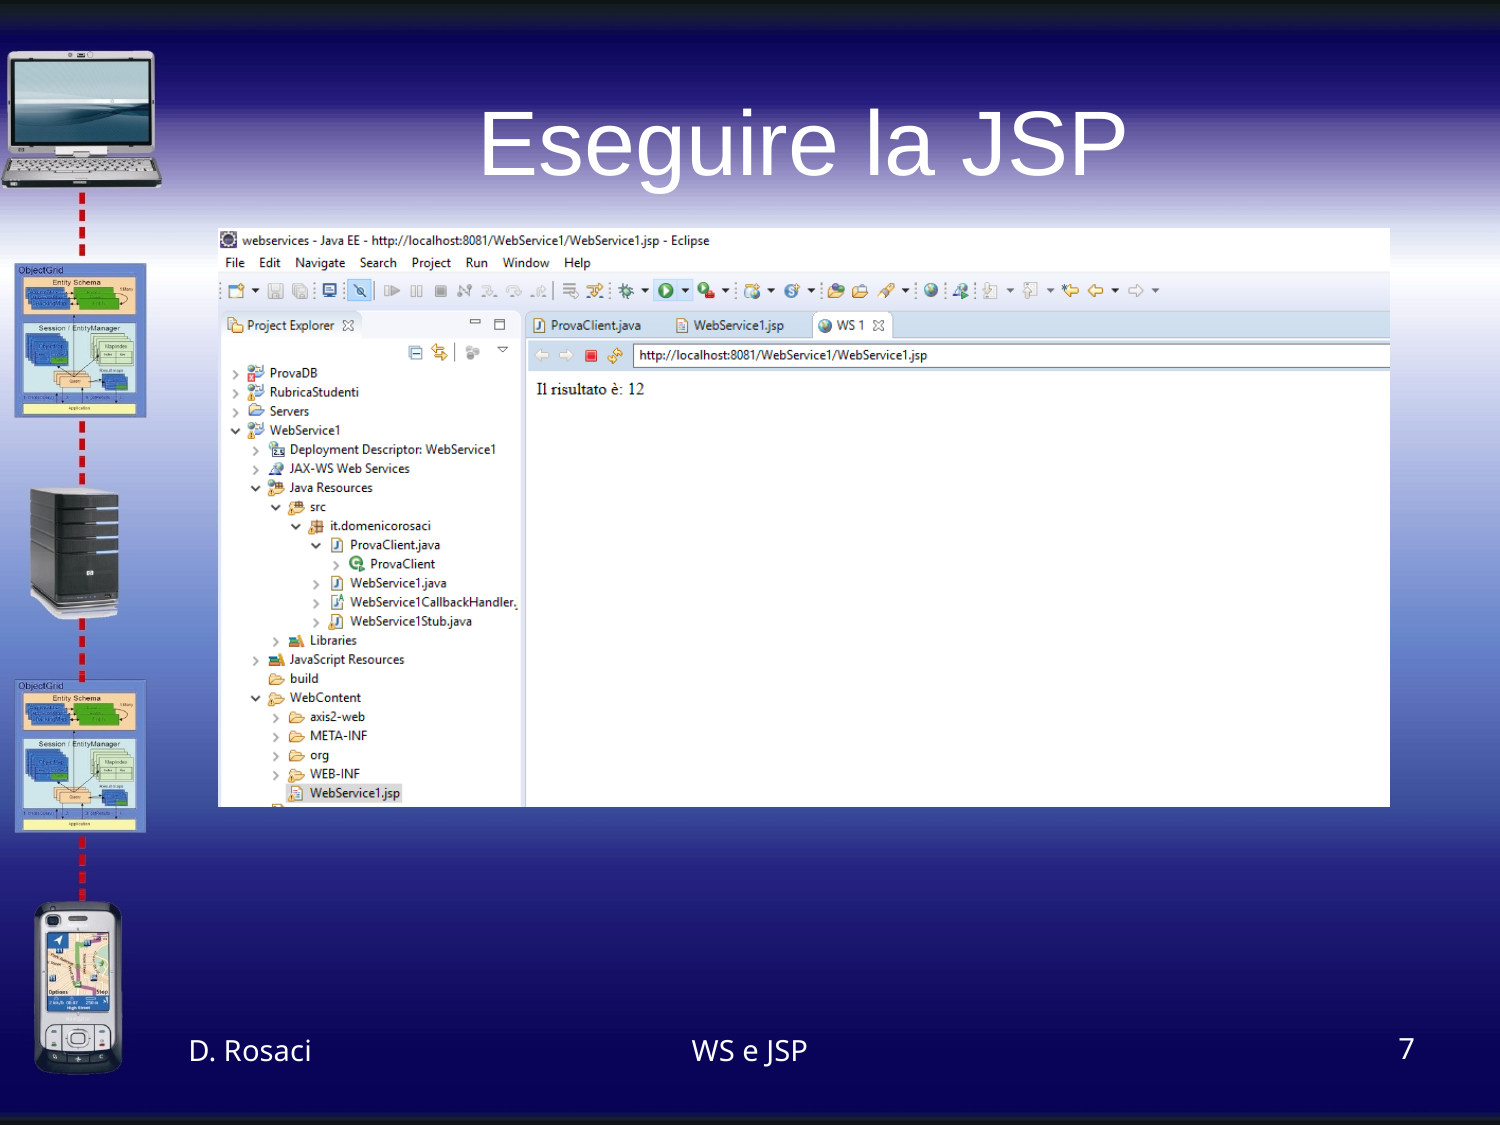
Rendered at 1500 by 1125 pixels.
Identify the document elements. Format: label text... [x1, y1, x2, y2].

picture [0, 0, 1500, 1125]
footer WS e JSP [512, 1024, 988, 1103]
slide_number D. Rosaci [74, 1024, 426, 1103]
title Eseguire la JSP [182, 44, 1426, 233]
